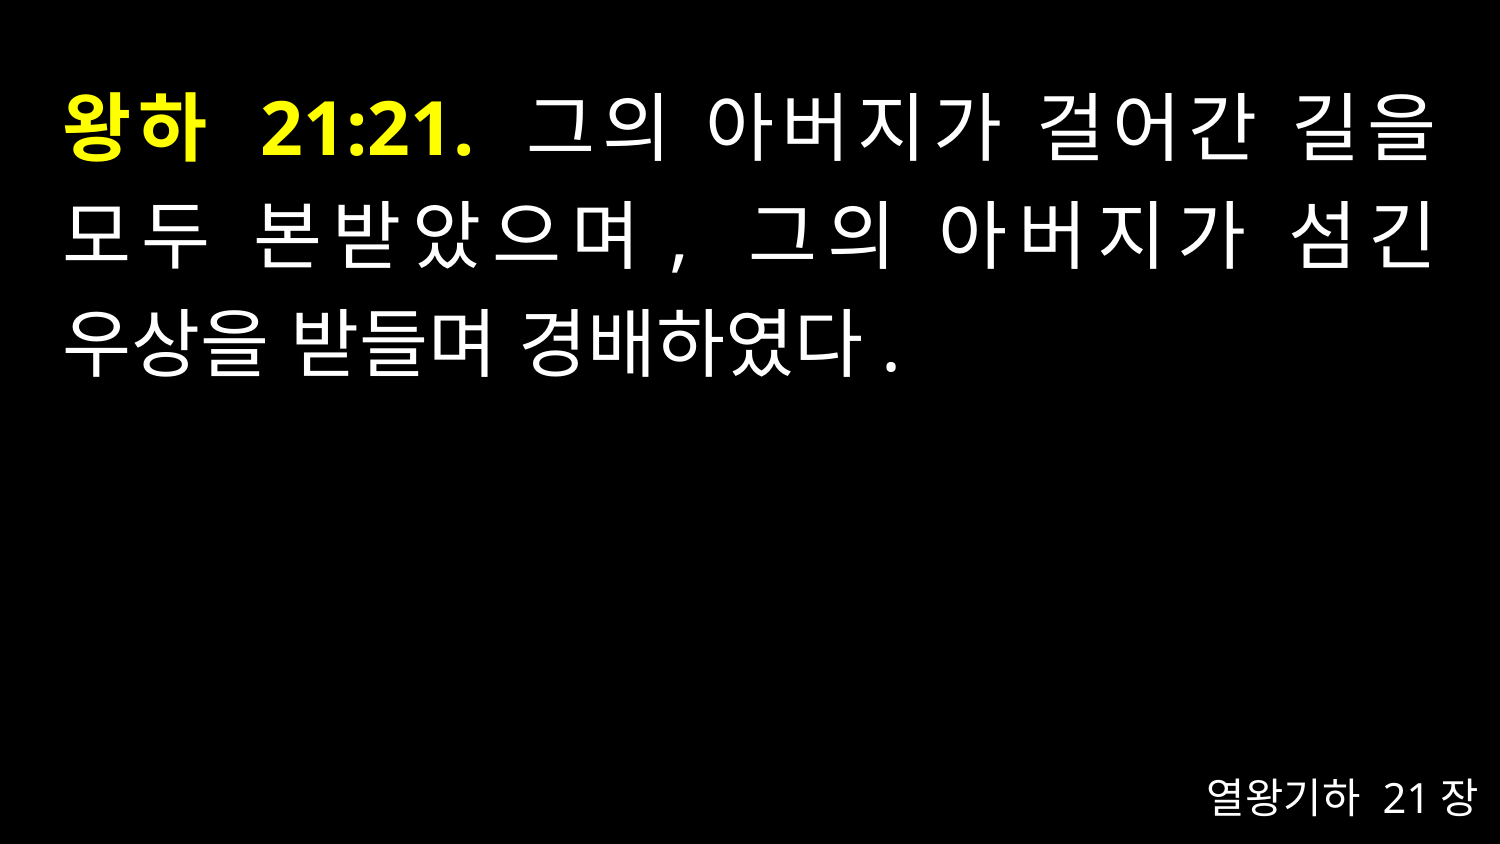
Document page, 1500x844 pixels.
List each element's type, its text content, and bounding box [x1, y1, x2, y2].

title 왕하 21:21. 그의 아버지가 걸어간 길을 모두 본받았으며, 그의 아버지가 섬긴 우상을 받들며 경배하였다. [0, 0, 1500, 844]
subtitle 열왕기하 21장 [916, 770, 1500, 844]
